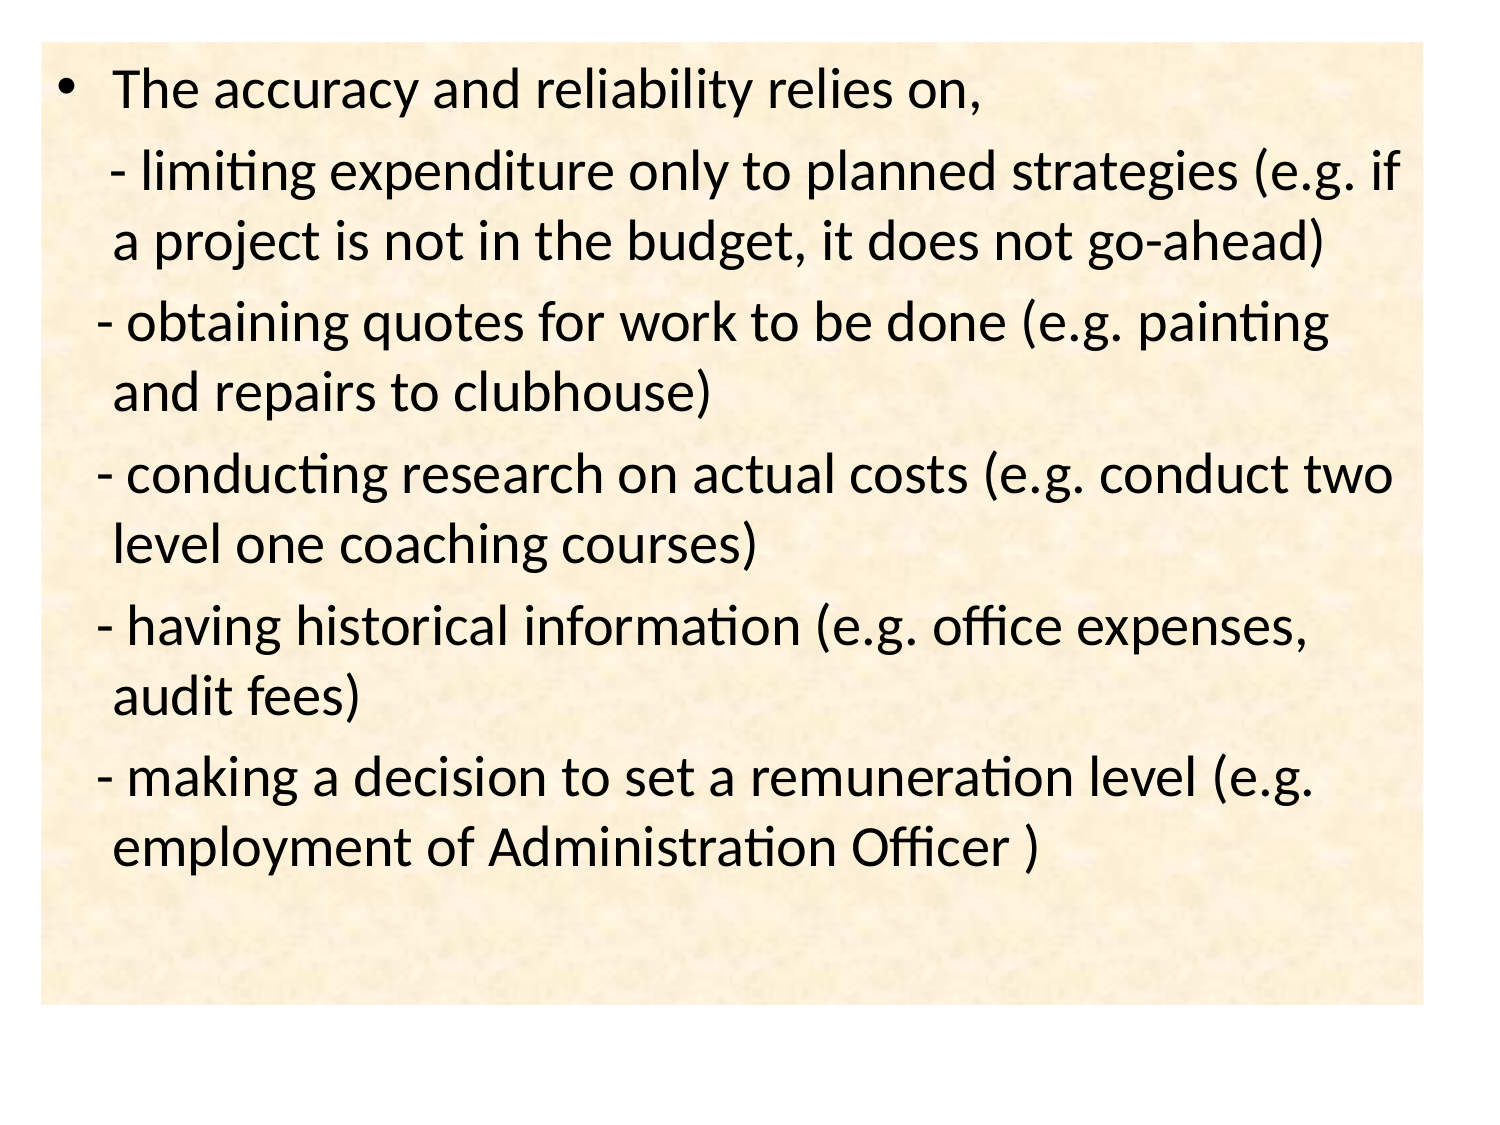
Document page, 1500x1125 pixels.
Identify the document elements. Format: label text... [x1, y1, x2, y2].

text_box The accuracy and reliability relies on, - limiting expenditure only to planned strategies (e.g. if a project is not in the budget, it does not go-ahead) - obtaining quotes for work to be done (e.g. painting and repairs to clubhouse) - conducting research on actual costs (e.g. conduct two level one coaching courses) - having historical information (e.g. office expenses, audit fees) - making a decision to set a remuneration level (e.g. employment of Administration Officer ) [41, 42, 1424, 1005]
